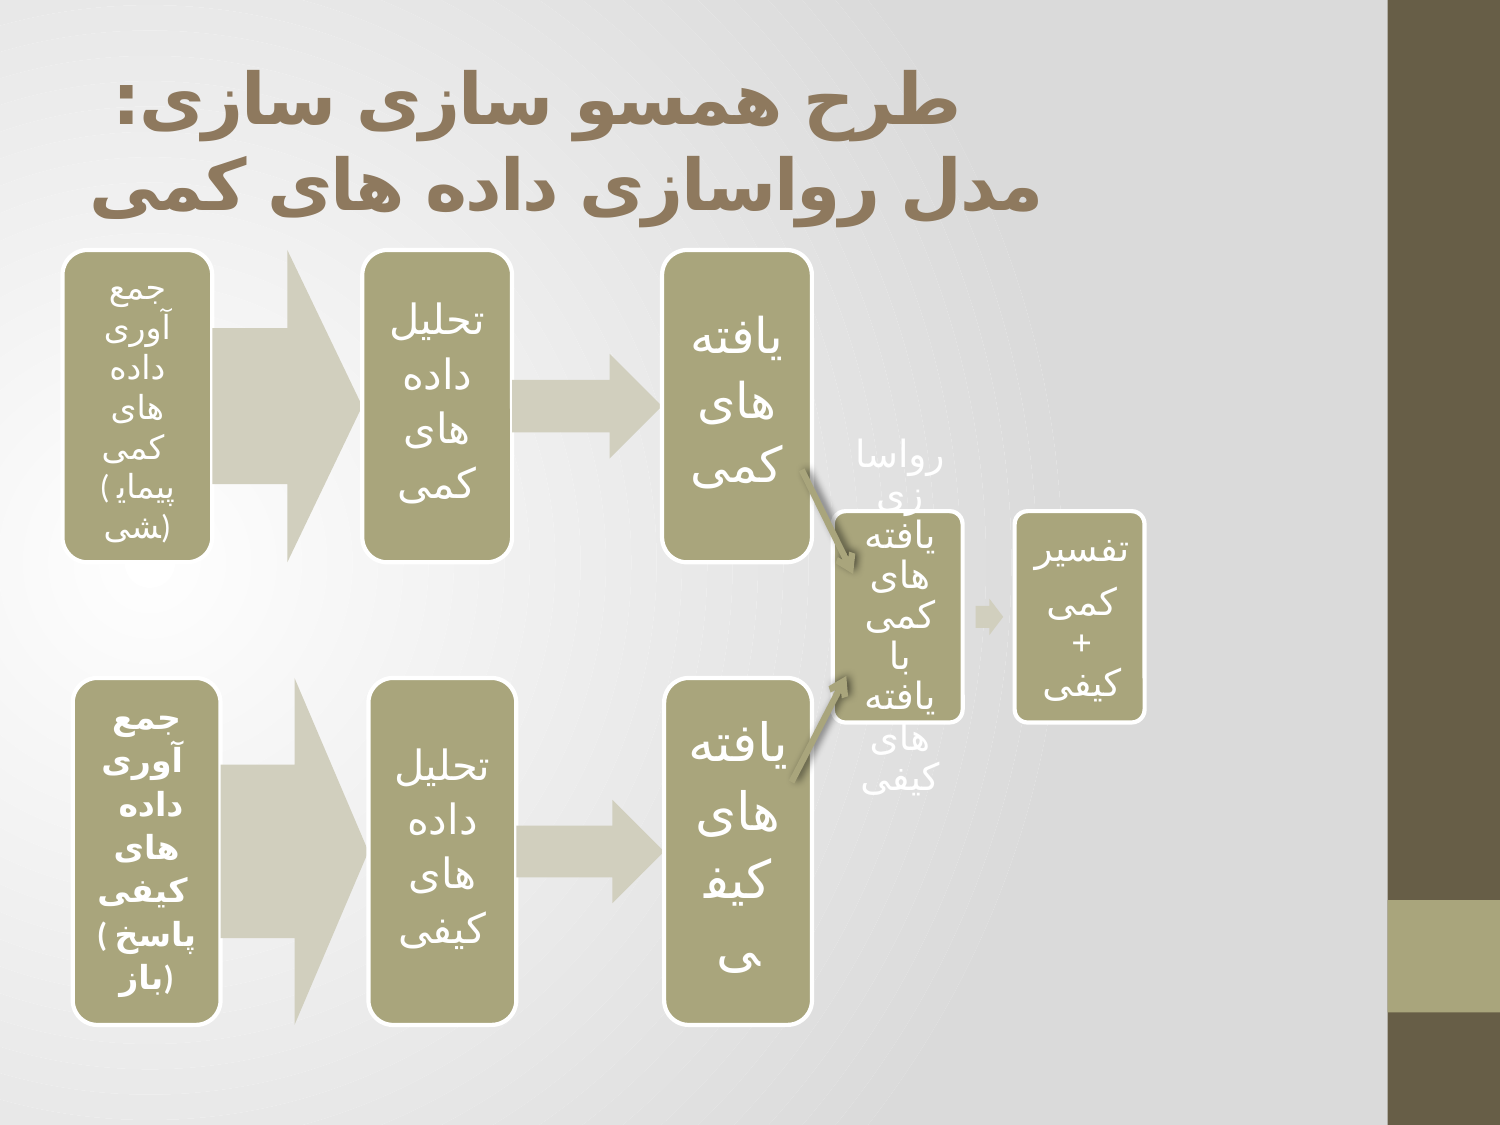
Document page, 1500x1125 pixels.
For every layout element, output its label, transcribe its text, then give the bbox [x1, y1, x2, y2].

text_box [61, 249, 1213, 1026]
title طرح همسو سازی سازی: مدل رواسازی داده های کمی [75, 45, 1325, 233]
